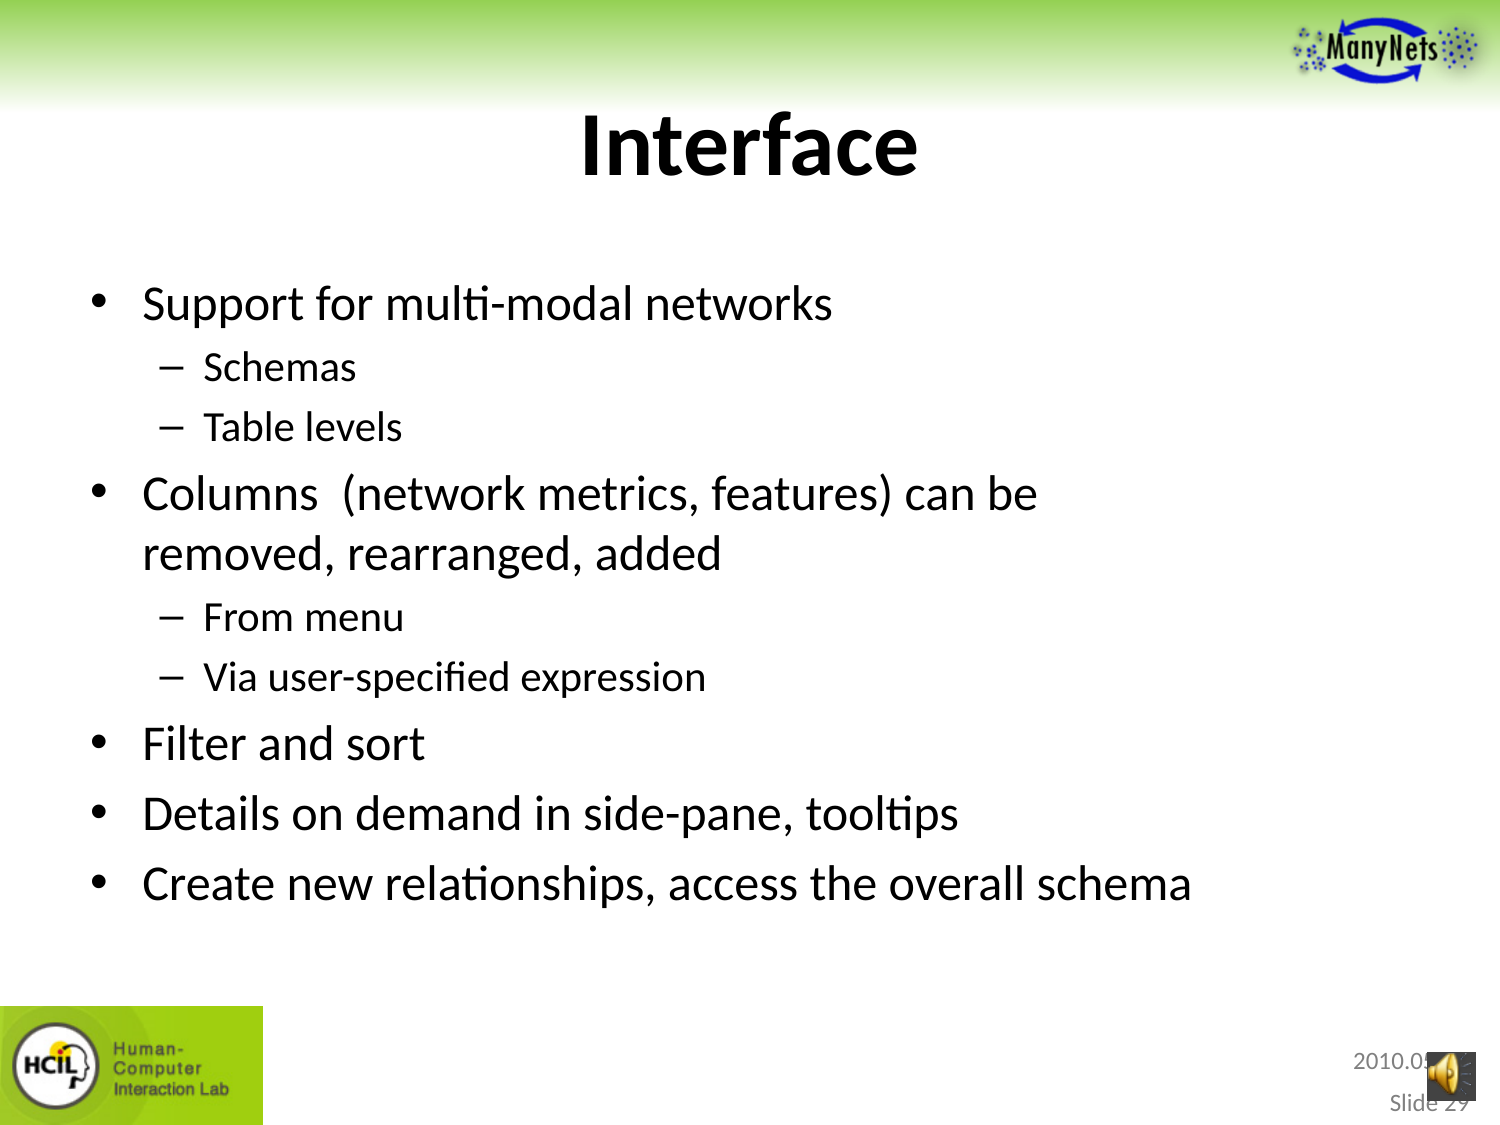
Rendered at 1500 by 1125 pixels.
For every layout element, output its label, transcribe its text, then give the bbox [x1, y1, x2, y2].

title Interface [75, 45, 1425, 233]
picture [1426, 1051, 1477, 1102]
picture [0, 1006, 263, 1125]
list Support for multi-modal networks Schemas Table levels Columns (network metrics, features) can be removed, rearranged, added From menu Via user-specified expression Filter and sort Details on demand in side-pane, tooltips Create new relationships, access the overall schema [75, 262, 1450, 925]
picture [1276, 12, 1500, 90]
